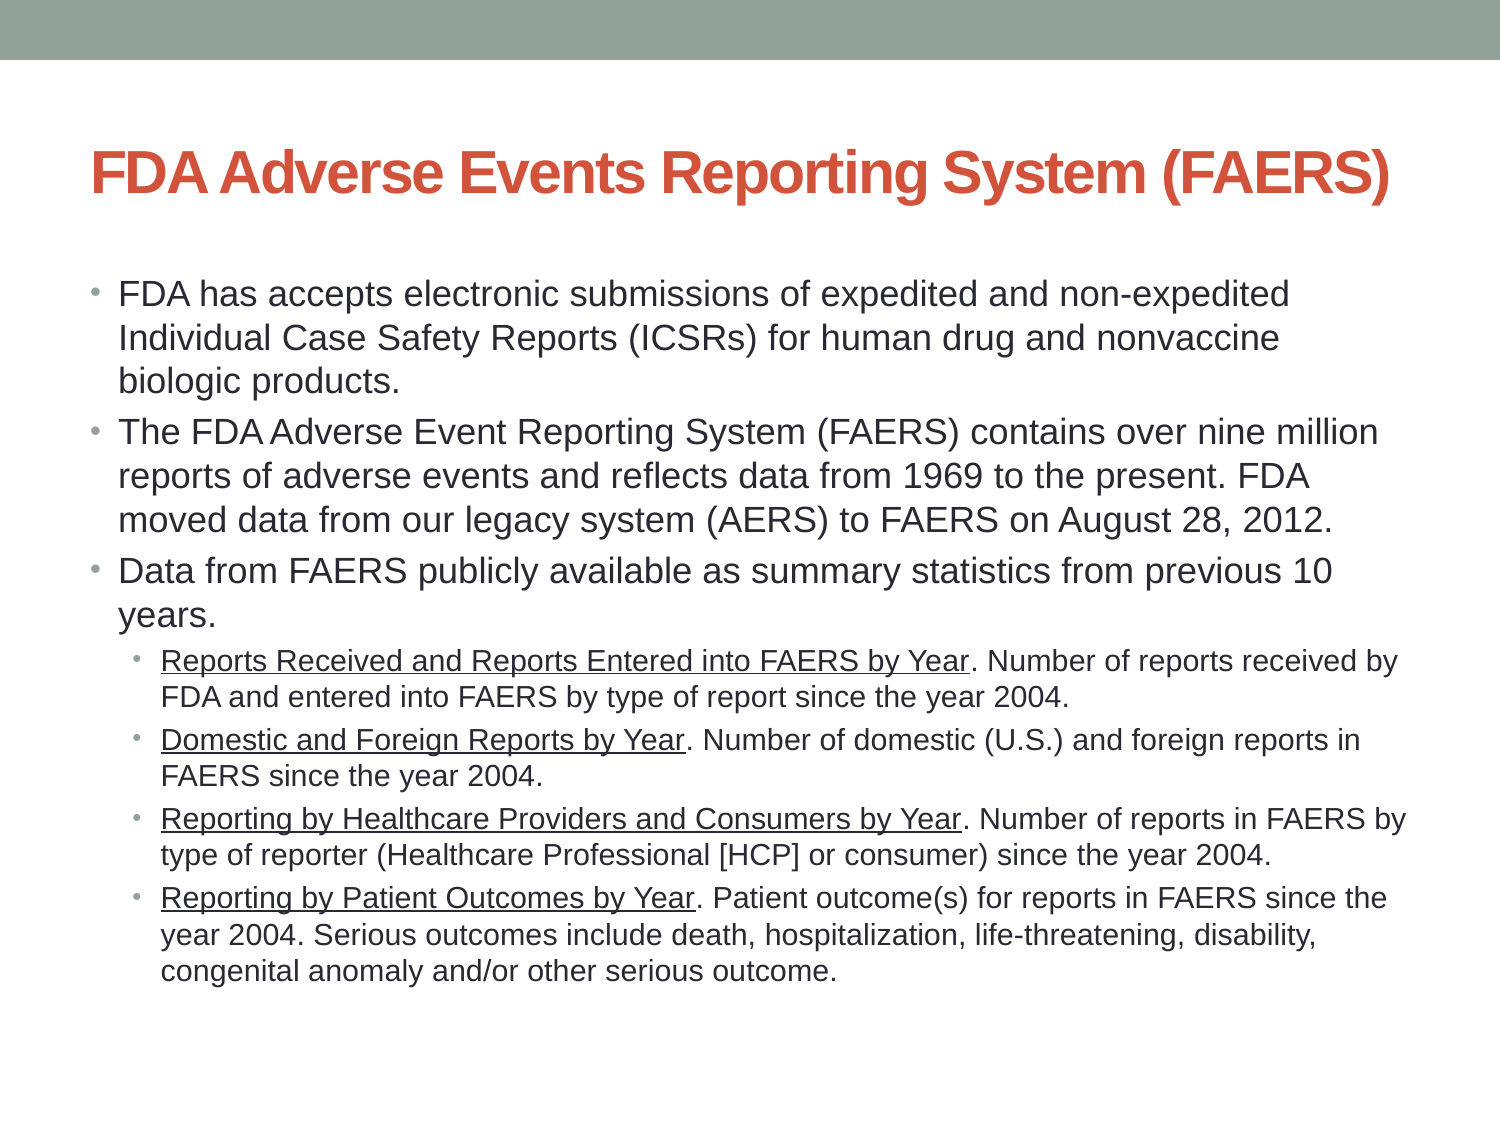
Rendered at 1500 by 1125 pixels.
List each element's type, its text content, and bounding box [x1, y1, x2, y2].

list FDA has accepts electronic submissions of expedited and non-expedited Individual Case Safety Reports (ICSRs) for human drug and nonvaccine biologic products. The FDA Adverse Event Reporting System (FAERS) contains over nine million reports of adverse events and reflects data from 1969 to the present. FDA moved data from our legacy system (AERS) to FAERS on August 28, 2012. Data from FAERS publicly available as summary statistics from previous 10 years. Reports Received and Reports Entered into FAERS by Year. Number of reports received by FDA and entered into FAERS by type of report since the year 2004. Domestic and Foreign Reports by Year. Number of domestic (U.S.) and foreign reports in FAERS since the year 2004. Reporting by Healthcare Providers and Consumers by Year. Number of reports in FAERS by type of reporter (Healthcare Professional [HCP] or consumer) since the year 2004. Reporting by Patient Outcomes by Year. Patient outcome(s) for reports in FAERS since the year 2004. Serious outcomes include death, hospitalization, life-threatening, disability, congenital anomaly and/or other serious outcome. [75, 262, 1425, 1063]
title FDA Adverse Events Reporting System (FAERS) [75, 87, 1425, 250]
